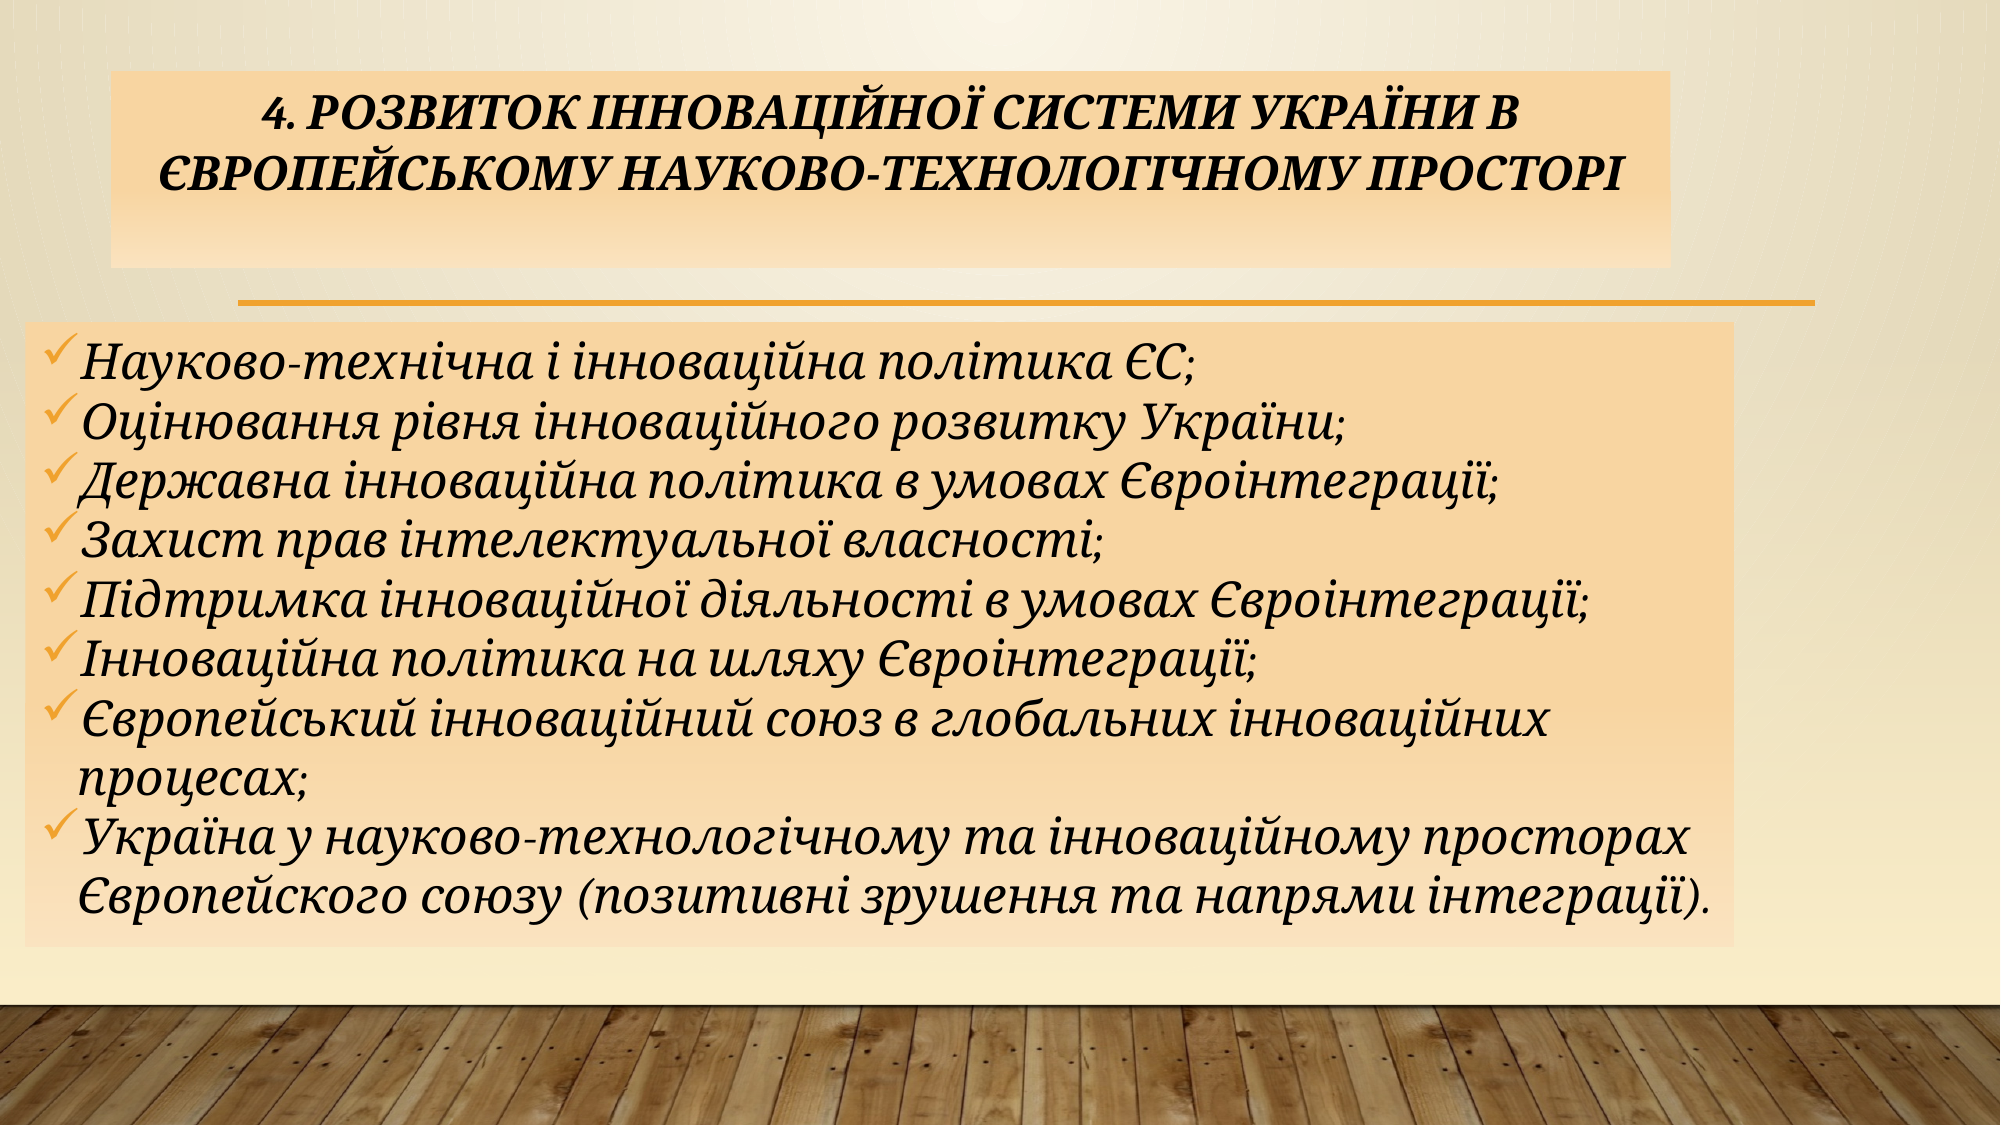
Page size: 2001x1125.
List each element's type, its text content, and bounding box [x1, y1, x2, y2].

list Науково-технічна і інноваційна політика ЄС; Оцінювання рівня інноваційного розвитку України; Державна інноваційна політика в умовах Євроінтеграції; Захист прав інтелектуальної власності; Підтримка інноваційної діяльності в умовах Євроінтеграції; Інноваційна політика на шляху Євроінтеграції; Європейський інноваційний союз в глобальних інноваційних процесах; Україна у науково-технологічному та інноваційному просторах Європейского союзу (позитивні зрушення та напрями інтеграції). [25, 322, 1734, 947]
picture [0, 1005, 2000, 1125]
title 4. РОЗВИТОК ІННОВАЦІЙНОЇ СИСТЕМИ УКРАЇНИ В ЄВРОПЕЙСЬКОМУ НАУКОВО-ТЕХНОЛОГІЧНОМУ ПРОСТОРІ [111, 71, 1671, 268]
